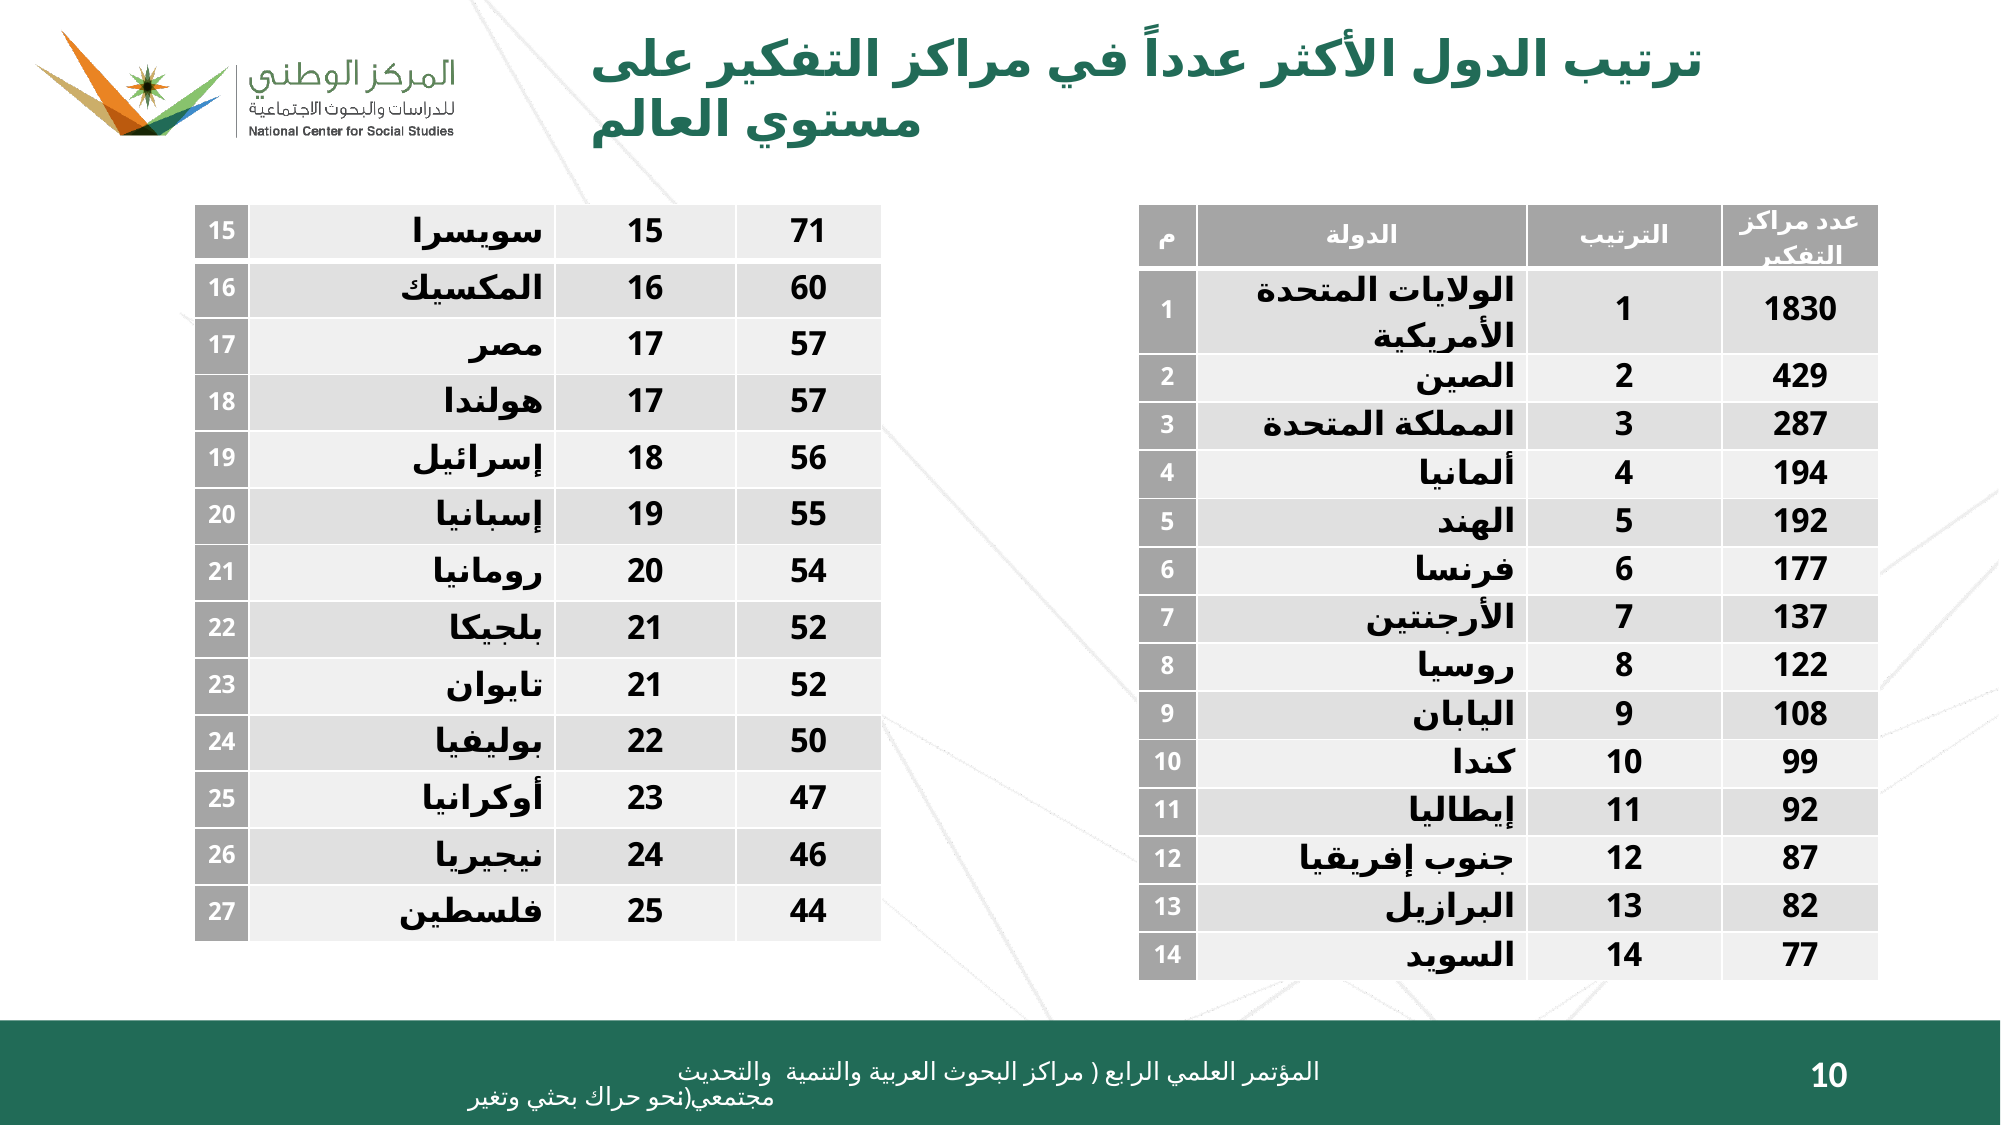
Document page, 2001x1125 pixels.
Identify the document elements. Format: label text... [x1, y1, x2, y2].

table_cell 8 [1139, 644, 1196, 690]
table_cell 10 [1139, 740, 1196, 787]
table_cell 99 [1723, 740, 1878, 787]
table_cell 12 [1139, 837, 1196, 883]
table_cell 1830 [1723, 271, 1878, 353]
table_header 15 [195, 205, 248, 258]
table_cell 20 [556, 545, 735, 600]
table_cell 19 [556, 489, 735, 544]
table_cell الصين [1198, 355, 1526, 401]
table_header م [1139, 205, 1196, 266]
table_cell جنوب إفريقيا [1198, 837, 1526, 883]
table_cell 24 [556, 829, 735, 884]
table_cell 18 [556, 432, 735, 487]
table_cell 3 [1528, 403, 1721, 449]
table_cell فرنسا [1198, 548, 1526, 594]
table_cell 16 [195, 264, 248, 317]
table_cell 108 [1723, 692, 1878, 739]
table_cell مصر [250, 319, 554, 374]
table_cell 77 [1723, 933, 1878, 980]
table_header 15 [556, 205, 735, 258]
table_cell 9 [1139, 692, 1196, 739]
table_cell 13 [1139, 885, 1196, 931]
table_cell إسبانيا [250, 489, 554, 544]
table_cell 25 [556, 886, 735, 941]
table_cell 5 [1139, 499, 1196, 546]
table_cell 21 [556, 659, 735, 714]
table_cell 3 [1139, 403, 1196, 449]
table_cell بلجيكا [250, 602, 554, 657]
table_cell 57 [737, 319, 881, 374]
table_cell 194 [1723, 451, 1878, 498]
table_cell إسرائيل [250, 432, 554, 487]
table_cell 13 [1528, 885, 1721, 931]
table_header عدد مراكز التفكير [1723, 205, 1878, 266]
table_cell 25 [195, 772, 248, 827]
table_cell 7 [1528, 596, 1721, 642]
table_cell 52 [737, 659, 881, 714]
table_cell 56 [737, 432, 881, 487]
table_cell 55 [737, 489, 881, 544]
table_cell 26 [195, 829, 248, 884]
table_cell 7 [1139, 596, 1196, 642]
slide_number 10 [1412, 1042, 1863, 1103]
table_cell هولندا [250, 375, 554, 430]
table_cell 4 [1528, 451, 1721, 498]
table_cell 24 [195, 716, 248, 770]
table_cell 6 [1528, 548, 1721, 594]
table_cell 17 [195, 319, 248, 374]
table_cell 23 [556, 772, 735, 827]
table_cell ألمانيا [1198, 451, 1526, 498]
table_cell 17 [556, 319, 735, 374]
table_cell 54 [737, 545, 881, 600]
table_cell بوليفيا [250, 716, 554, 770]
table_cell 8 [1528, 644, 1721, 690]
table_cell إيطاليا [1198, 789, 1526, 835]
table_cell 16 [556, 264, 735, 317]
picture [18, 0, 1999, 1020]
table_cell 47 [737, 772, 881, 827]
table_cell الهند [1198, 499, 1526, 546]
table_cell 57 [737, 375, 881, 430]
table_cell 122 [1723, 644, 1878, 690]
table_cell اليابان [1198, 692, 1526, 739]
table_cell 14 [1528, 933, 1721, 980]
table_cell روسيا [1198, 644, 1526, 690]
table_cell 50 [737, 716, 881, 770]
table_cell 5 [1528, 499, 1721, 546]
table_cell 87 [1723, 837, 1878, 883]
table_cell 22 [556, 716, 735, 770]
table_cell 11 [1139, 789, 1196, 835]
table_cell 46 [737, 829, 881, 884]
table_cell 2 [1528, 355, 1721, 401]
table_cell رومانيا [250, 545, 554, 600]
table_cell تايوان [250, 659, 554, 714]
table_cell كندا [1198, 740, 1526, 787]
table_cell 14 [1139, 933, 1196, 980]
table_cell نيجيريا [250, 829, 554, 884]
table_header 71 [737, 205, 881, 258]
table_cell الولايات المتحدة الأمريكية [1198, 271, 1526, 353]
table_cell 192 [1723, 499, 1878, 546]
table_cell 18 [195, 375, 248, 430]
table_cell 2 [1139, 355, 1196, 401]
table_cell 20 [195, 489, 248, 544]
table_cell 82 [1723, 885, 1878, 931]
table_cell الأرجنتين [1198, 596, 1526, 642]
table_cell 22 [195, 602, 248, 657]
table_cell 21 [556, 602, 735, 657]
table_cell 92 [1723, 789, 1878, 835]
table_cell 287 [1723, 403, 1878, 449]
table_cell 52 [737, 602, 881, 657]
table_cell المملكة المتحدة [1198, 403, 1526, 449]
table_cell 4 [1139, 451, 1196, 498]
footer المؤتمر العلمي الرابع ( مراكز البحوث العربية والتنمية والتحديث : نحو حراك بحثي وتغير مجتمعي) [662, 1042, 1338, 1103]
table_cell 1 [1528, 271, 1721, 353]
table_cell 177 [1723, 548, 1878, 594]
text_box ترتيب الدول الأكثر عدداً في مراكز التفكير على مستوي العالم [575, 18, 1880, 234]
table_header الدولة [1198, 205, 1526, 266]
table_cell 21 [195, 545, 248, 600]
table_cell المكسيك [250, 264, 554, 317]
table_cell 9 [1528, 692, 1721, 739]
table_cell 1 [1139, 271, 1196, 353]
table_header الترتيب [1528, 205, 1721, 266]
table_cell 12 [1528, 837, 1721, 883]
table_cell 10 [1528, 740, 1721, 787]
table_cell أوكرانيا [250, 772, 554, 827]
table_cell 19 [195, 432, 248, 487]
table_cell 11 [1528, 789, 1721, 835]
table_cell 6 [1139, 548, 1196, 594]
table_cell فلسطين [250, 886, 554, 941]
table_cell 17 [556, 375, 735, 430]
table_cell 44 [737, 886, 881, 941]
table_cell البرازيل [1198, 885, 1526, 931]
table_header سويسرا [250, 205, 554, 258]
table_cell السويد [1198, 933, 1526, 980]
table_cell 23 [195, 659, 248, 714]
table_cell 137 [1723, 596, 1878, 642]
table_cell 60 [737, 264, 881, 317]
table_cell 27 [195, 886, 248, 941]
table_cell 429 [1723, 355, 1878, 401]
